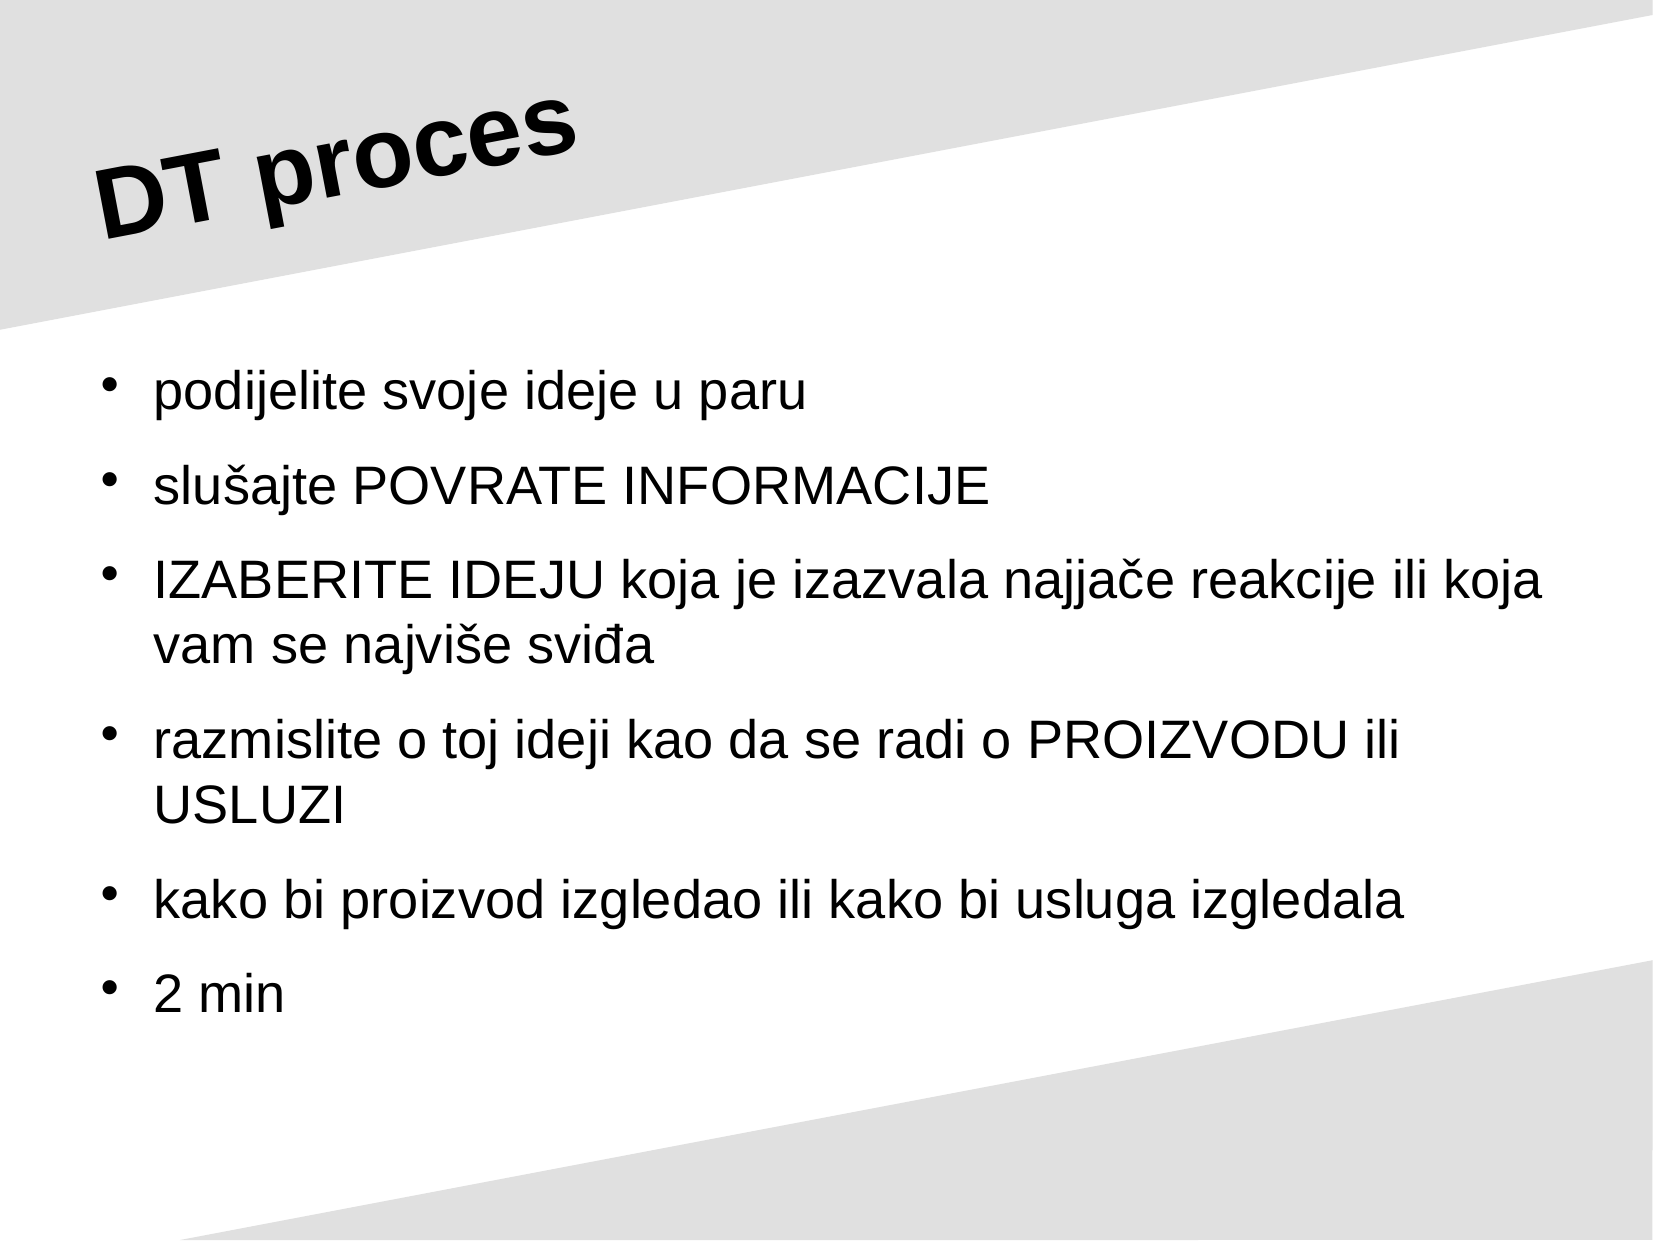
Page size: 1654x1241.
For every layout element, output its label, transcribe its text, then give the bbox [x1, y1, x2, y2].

text_box podijelite svoje ideje u paru slušajte POVRATE INFORMACIJE IZABERITE IDEJU koja je izazvala najjače reakcije ili koja vam se najviše sviđa razmislite o toj ideji kao da se radi o PROIZVODU ili USLUZI kako bi proizvod izgledao ili kako bi usluga izgledala 2 min [82, 355, 1570, 1075]
text_box DT proces [83, 0, 1470, 261]
